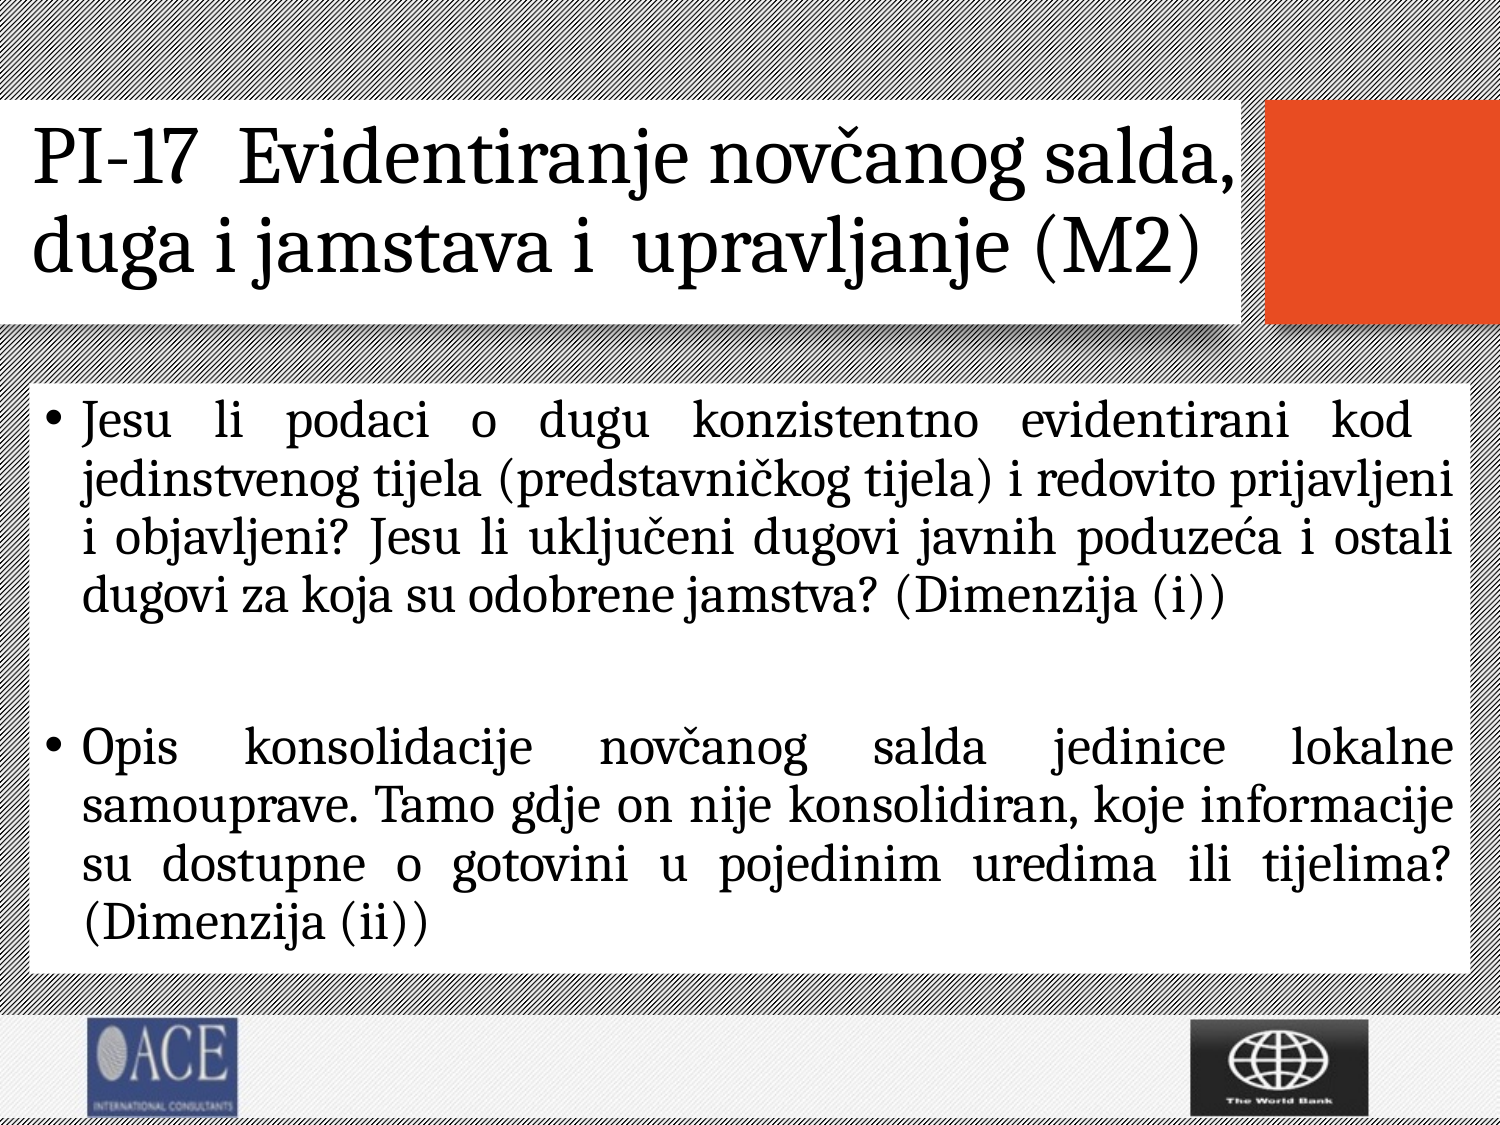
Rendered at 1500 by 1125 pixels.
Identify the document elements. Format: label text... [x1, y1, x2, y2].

list Jesu li podaci o dugu konzistentno evidentirani kod jedinstvenog tijela (predstavničkog tijela) i redovito prijavljeni i objavljeni? Jesu li uključeni dugovi javnih poduzeća i ostali dugovi za koja su odobrene jamstva? (Dimenzija (i)) Opis konsolidacije novčanog salda jedinice lokalne samouprave. Tamo gdje on nije konsolidiran, koje informacije su dostupne o gotovini u pojedinim uredima ili tijelima? (Dimenzija (ii)) [29, 383, 1471, 974]
picture [0, 0, 1500, 1125]
title PI-17 Evidentiranje novčanog salda, duga i jamstava i upravljanje (M2) [17, 101, 1259, 301]
